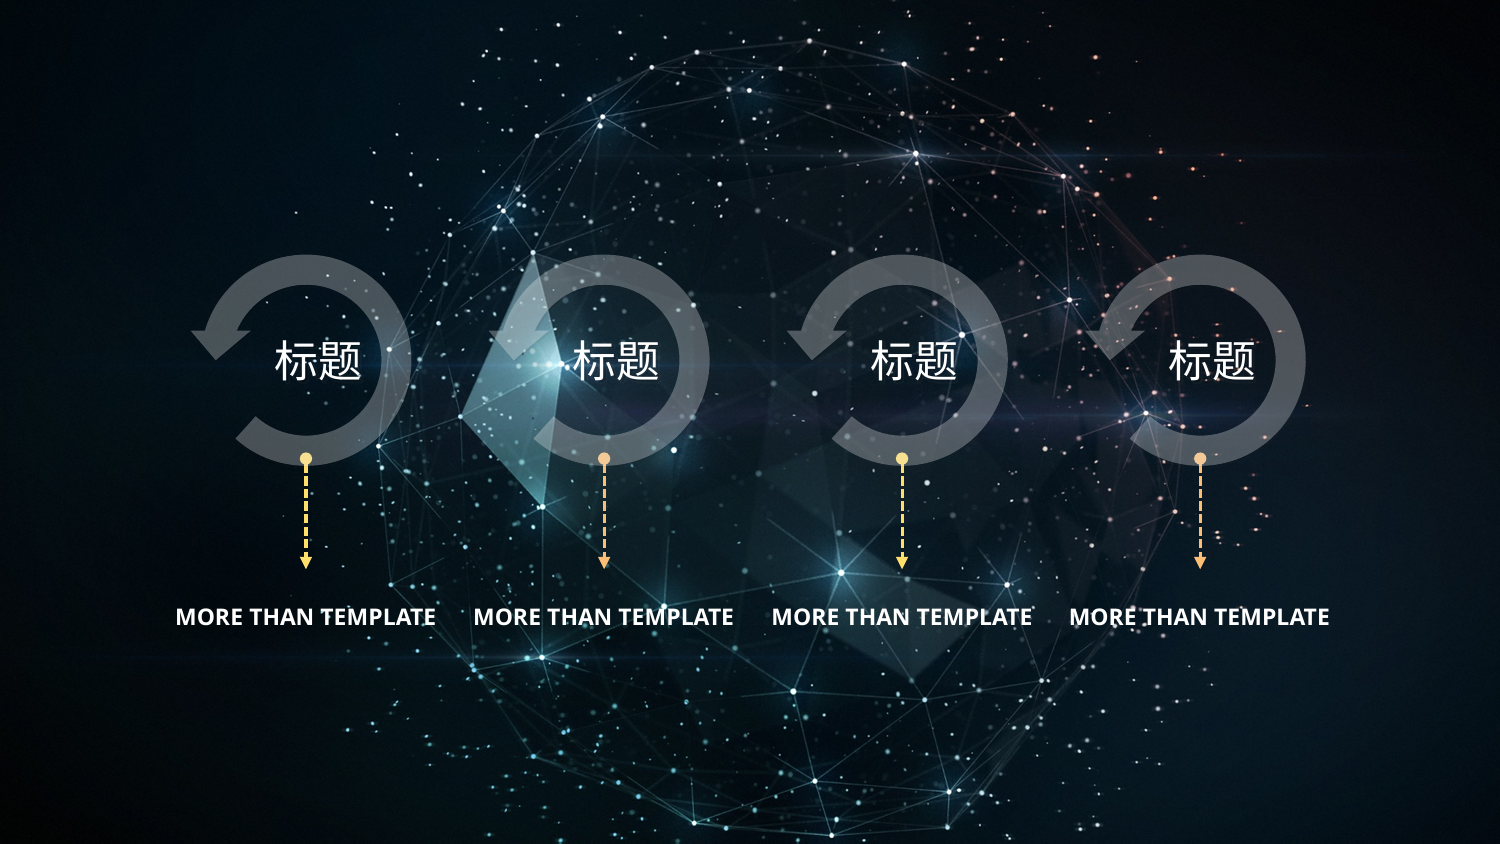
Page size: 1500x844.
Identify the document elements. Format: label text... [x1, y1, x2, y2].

text_box MORE THAN TEMPLATE [141, 596, 439, 636]
text_box 标题 [1084, 254, 1306, 466]
text_box MORE THAN TEMPLATE [1034, 596, 1364, 636]
text_box 标题 [786, 254, 1008, 466]
text_box MORE THAN TEMPLATE [439, 596, 737, 636]
text_box 标题 [488, 254, 710, 466]
text_box 标题 [190, 254, 412, 466]
picture [0, 0, 1500, 844]
text_box MORE THAN TEMPLATE [737, 596, 1034, 636]
